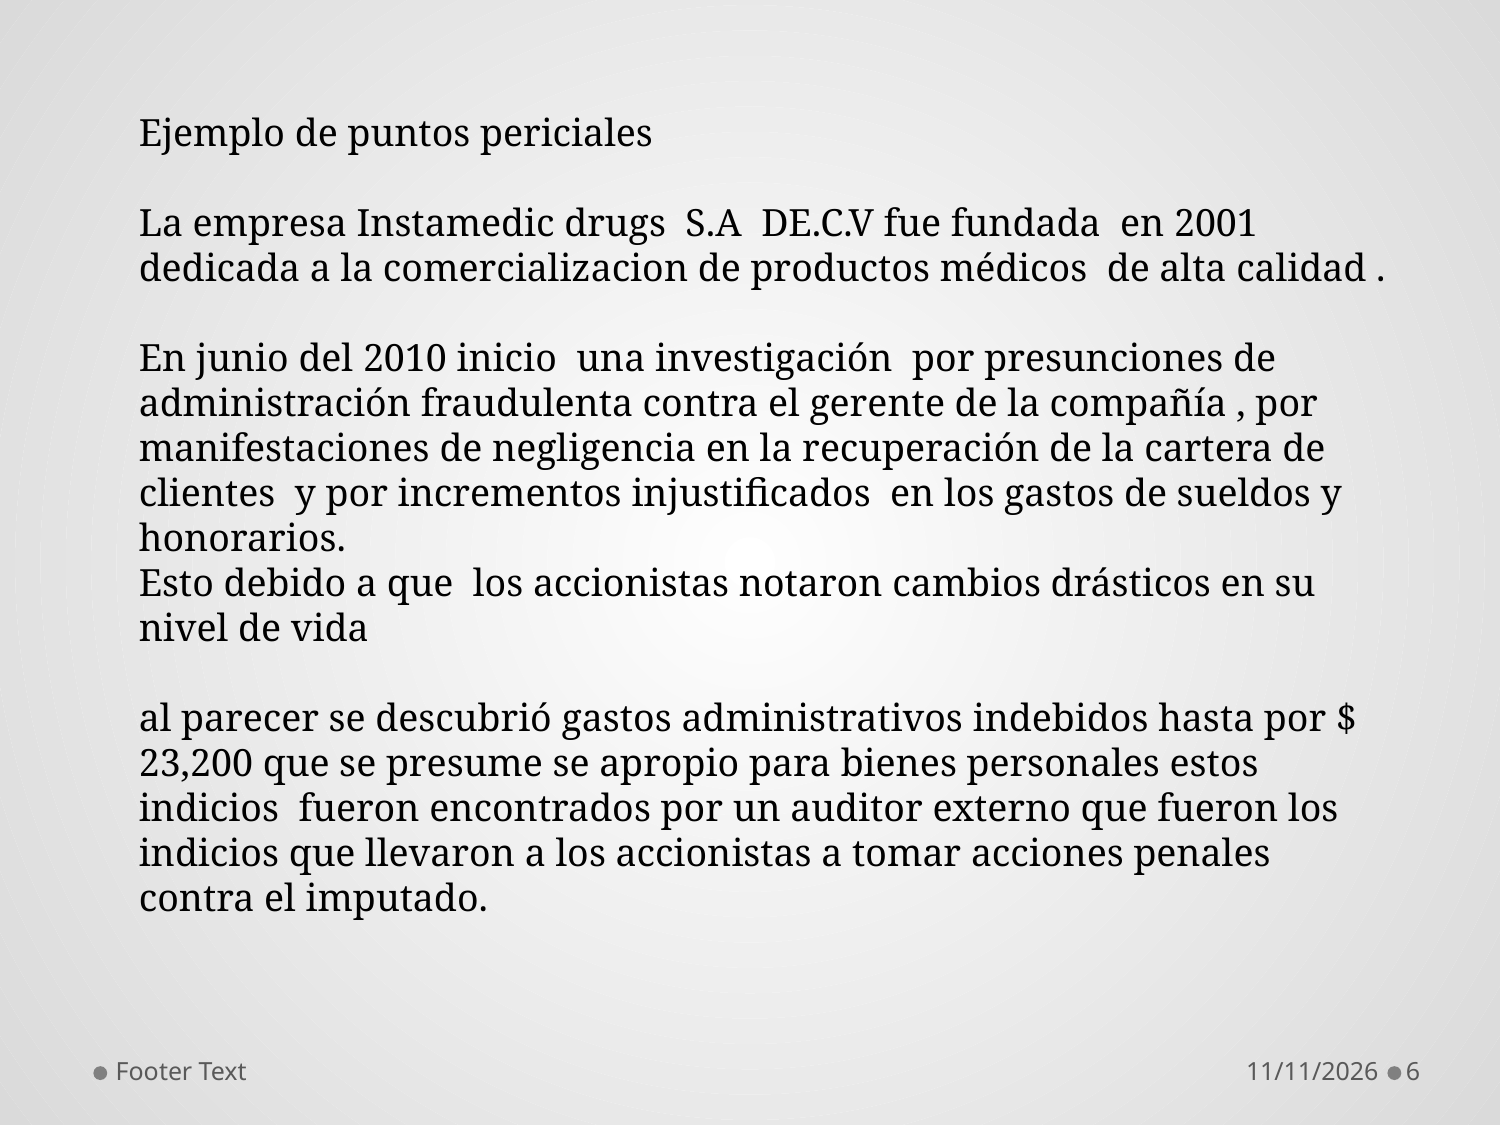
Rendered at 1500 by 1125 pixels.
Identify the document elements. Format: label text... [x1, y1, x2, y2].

slide_number 6 [1401, 1042, 1494, 1103]
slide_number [1043, 1042, 1386, 1103]
footer Footer Text [108, 1042, 576, 1103]
text_box Ejemplo de puntos periciales La empresa Instamedic drugs S.A DE.C.V fue fundada en 2001 dedicada a la comercializacion de productos médicos de alta calidad . En junio del 2010 inicio una investigación por presunciones de administración fraudulenta contra el gerente de la compañía , por manifestaciones de negligencia en la recuperación de la cartera de clientes y por incrementos injustificados en los gastos de sueldos y honorarios. Esto debido a que los accionistas notaron cambios drásticos en su nivel de vida al parecer se descubrió gastos administrativos indebidos hasta por $ 23,200 que se presume se apropio para bienes personales estos indicios fueron encontrados por un auditor externo que fueron los indicios que llevaron a los accionistas a tomar acciones penales contra el imputado. [123, 101, 1412, 927]
